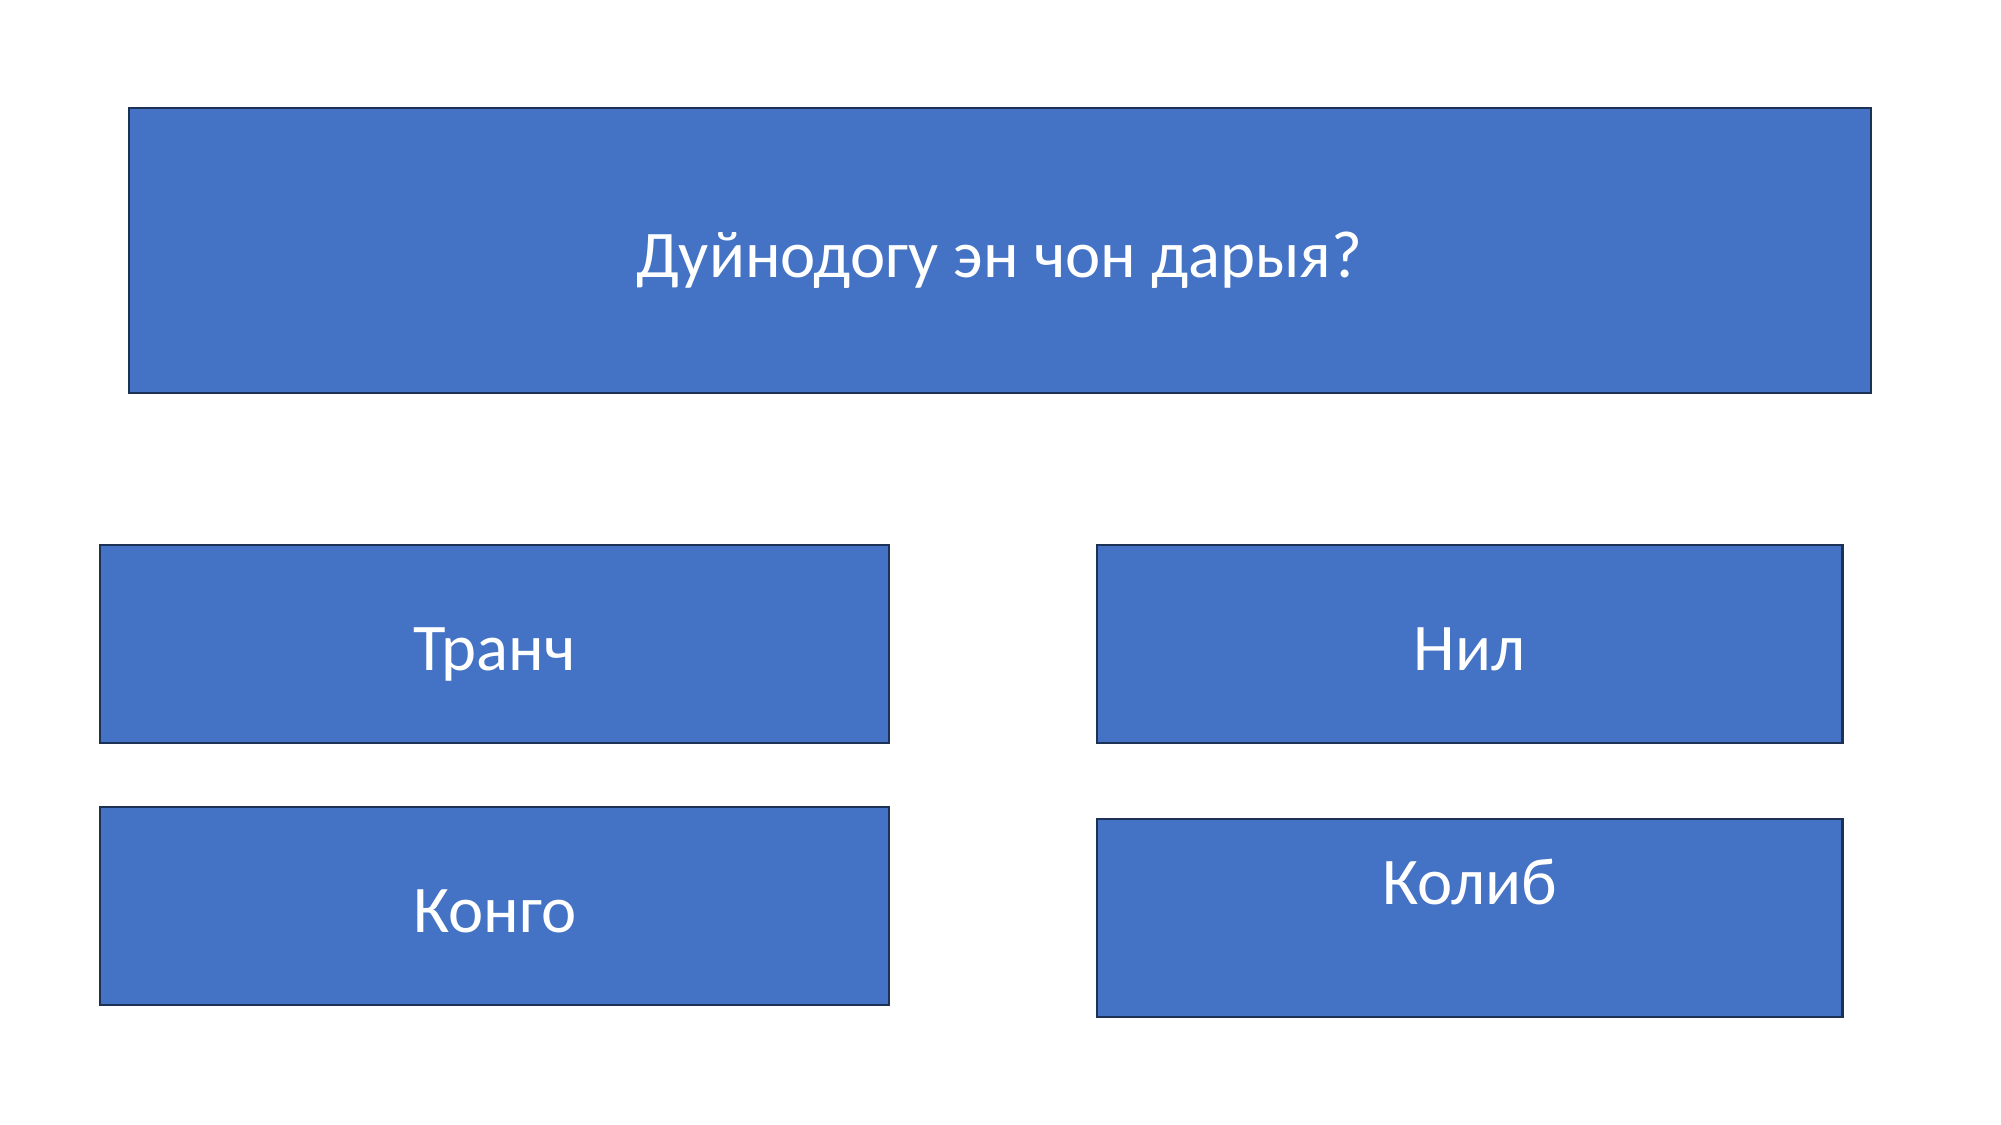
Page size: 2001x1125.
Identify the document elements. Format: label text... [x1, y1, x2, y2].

text_box Колиб [1096, 818, 1844, 1018]
text_box Дуйнодогу эн чон дарыя? [128, 107, 1872, 394]
text_box Конго [99, 806, 890, 1006]
text_box Нил [1096, 544, 1844, 744]
text_box Транч [99, 544, 890, 744]
